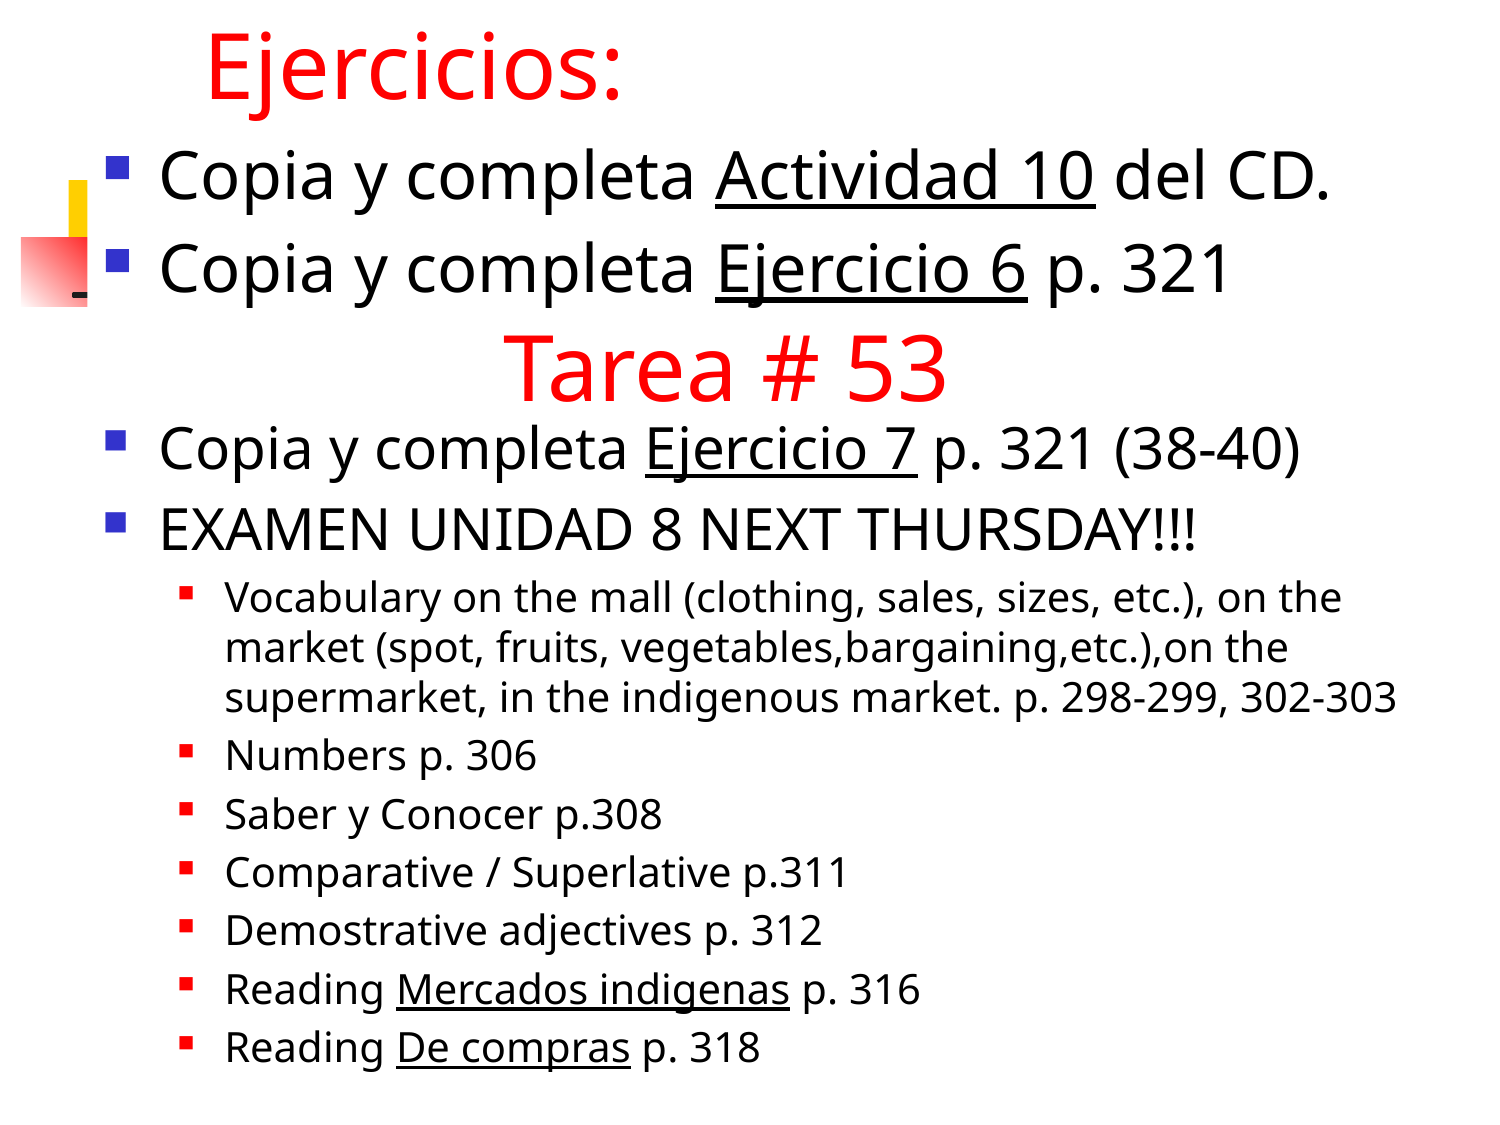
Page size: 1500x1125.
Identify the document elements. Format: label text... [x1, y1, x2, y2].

title Ejercicios: [188, 0, 1468, 125]
text_box Tarea # 53 [87, 187, 1366, 428]
text_box Copia y completa Actividad 10 del CD. Copia y completa Ejercicio 6 p. 321 Copia y completa Ejercicio 7 p. 321 (38-40) EXAMEN UNIDAD 8 NEXT THURSDAY!!! Vocabulary on the mall (clothing, sales, sizes, etc.), on the market (spot, fruits, vegetables,bargaining,etc.),on the supermarket, in the indigenous market. p. 298-299, 302-303 Numbers p. 306 Saber y Conocer p.308 Comparative / Superlative p.311 Demostrative adjectives p. 312 Reading Mercados indigenas p. 316 Reading De compras p. 318 [87, 125, 1500, 925]
